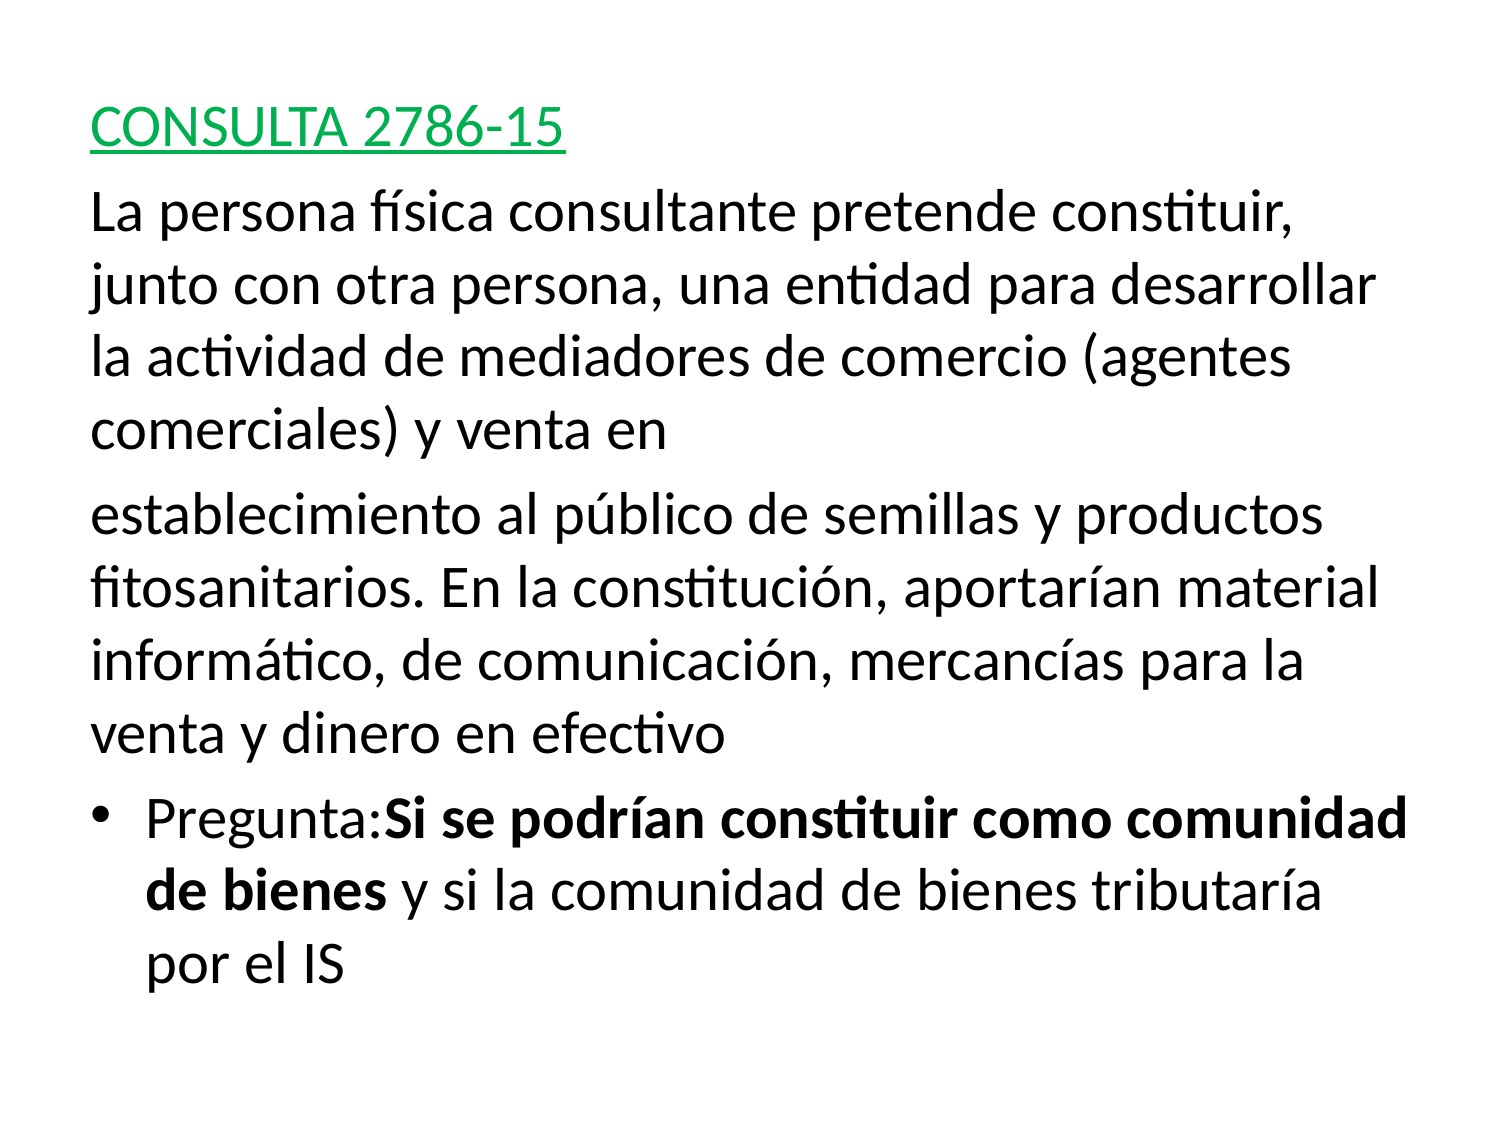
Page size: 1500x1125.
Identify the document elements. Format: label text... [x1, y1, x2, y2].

list CONSULTA 2786-15 La persona física consultante pretende constituir, junto con otra persona, una entidad para desarrollar la actividad de mediadores de comercio (agentes comerciales) y venta en establecimiento al público de semillas y productos fitosanitarios. En la constitución, aportarían material informático, de comunicación, mercancías para la venta y dinero en efectivo Pregunta:Si se podrían constituir como comunidad de bienes y si la comunidad de bienes tributaría por el IS [75, 78, 1425, 1005]
